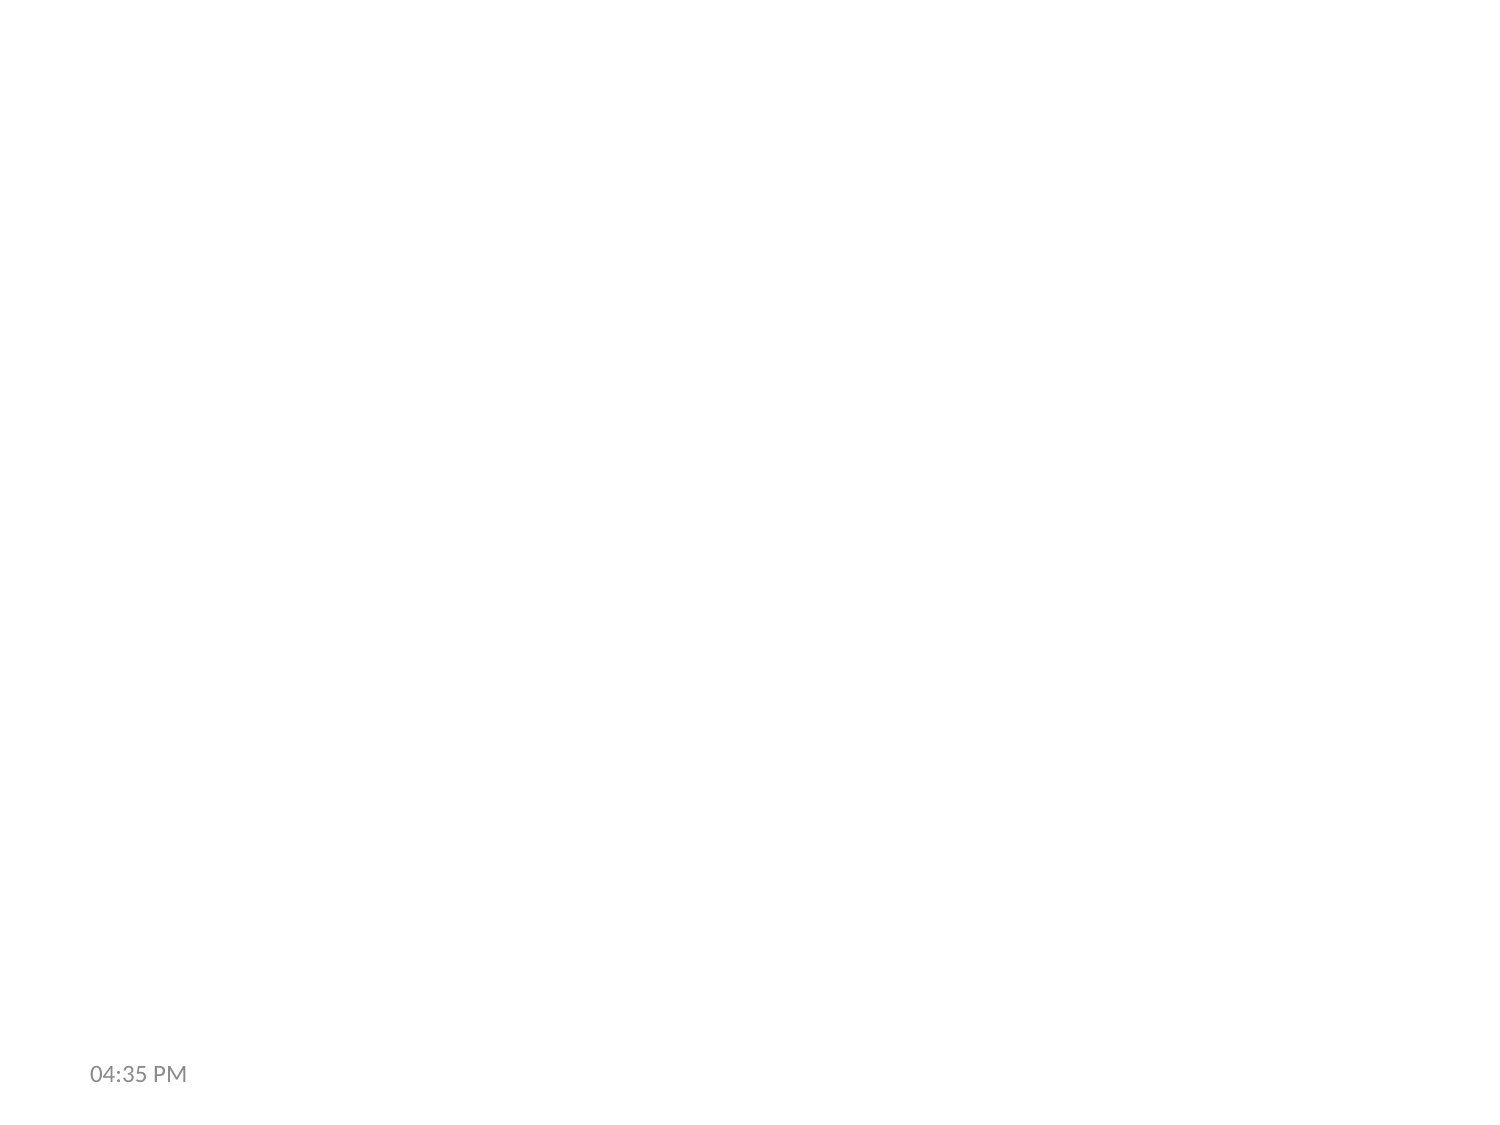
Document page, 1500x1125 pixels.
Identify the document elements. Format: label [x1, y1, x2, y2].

slide_number [75, 1042, 425, 1103]
